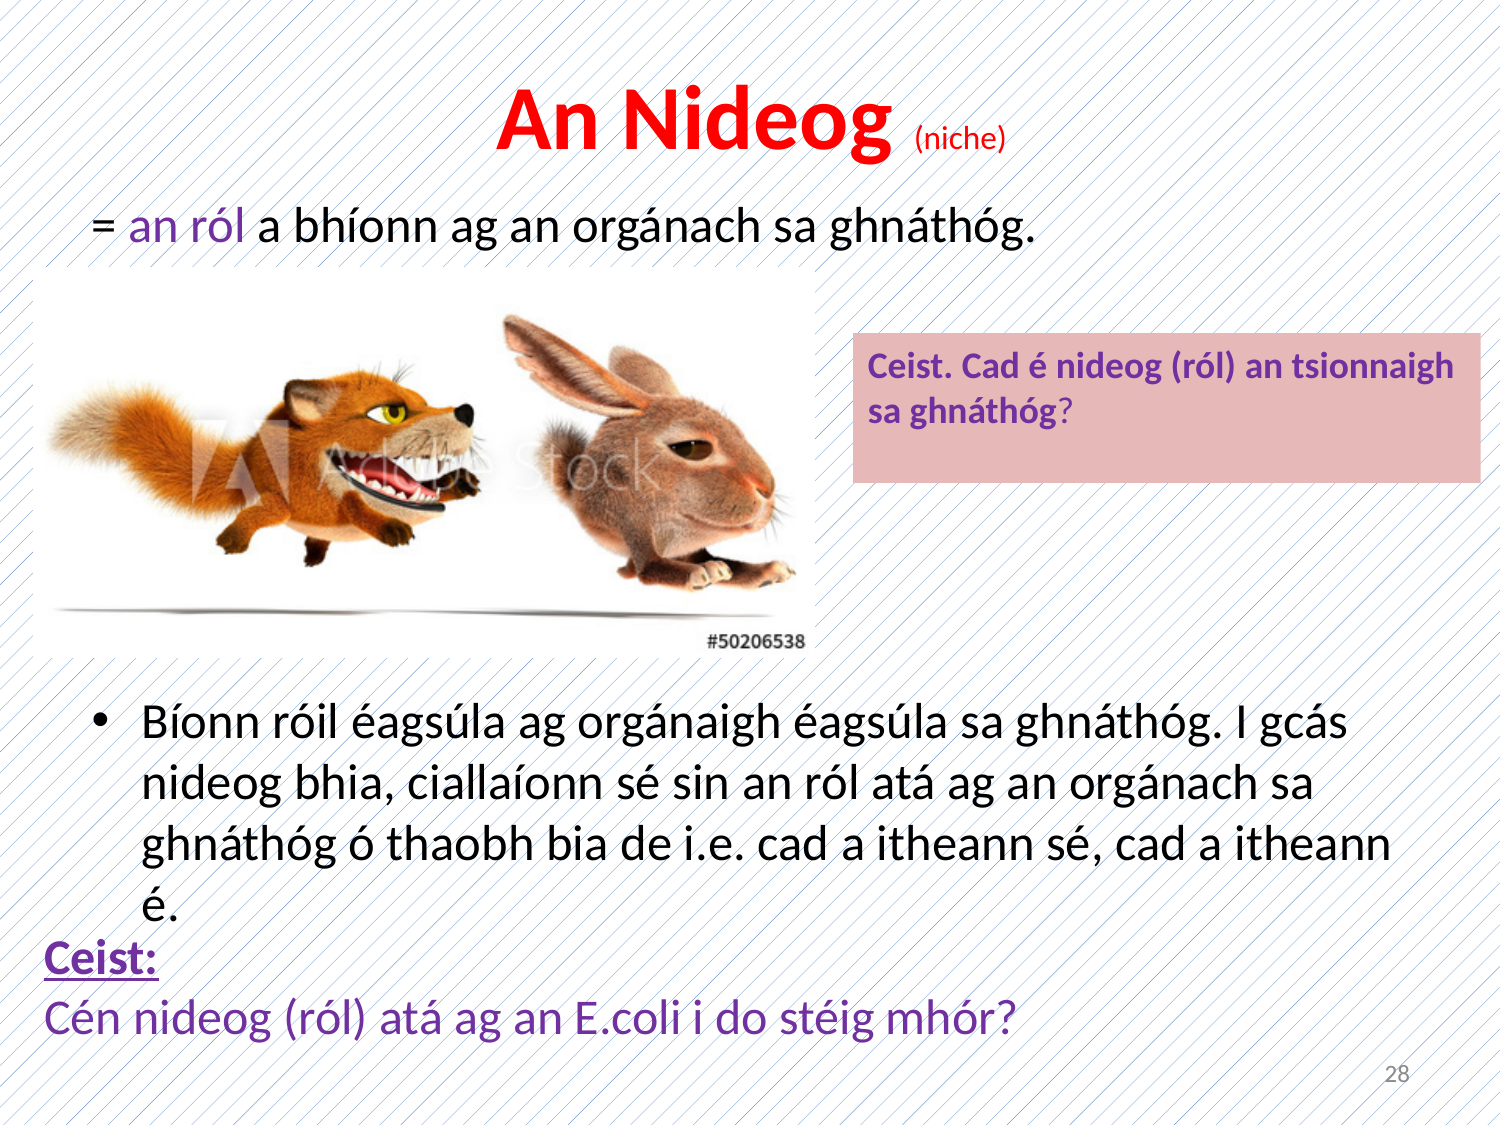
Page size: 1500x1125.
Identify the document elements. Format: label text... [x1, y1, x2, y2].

text_box Ceist. Cad é nideog (ról) an tsionnaigh sa ghnáthóg? [853, 333, 1481, 483]
picture [33, 266, 815, 659]
text_box Ceist: Cén nideog (ról) atá ag an E.coli i do stéig mhór? [29, 916, 1223, 1052]
title An Nideog (niche) [76, 19, 1427, 184]
list = an ról a bhíonn ag an orgánach sa ghnáthóg. Bíonn róil éagsúla ag orgánaigh éagsúla sa ghnáthóg. I gcás nideog bhia, ciallaíonn sé sin an ról atá ag an orgánach sa ghnáthóg ó thaobh bia de i.e. cad a itheann sé, cad a itheann é. [76, 184, 1427, 941]
slide_number 28 [1074, 1042, 1425, 1103]
